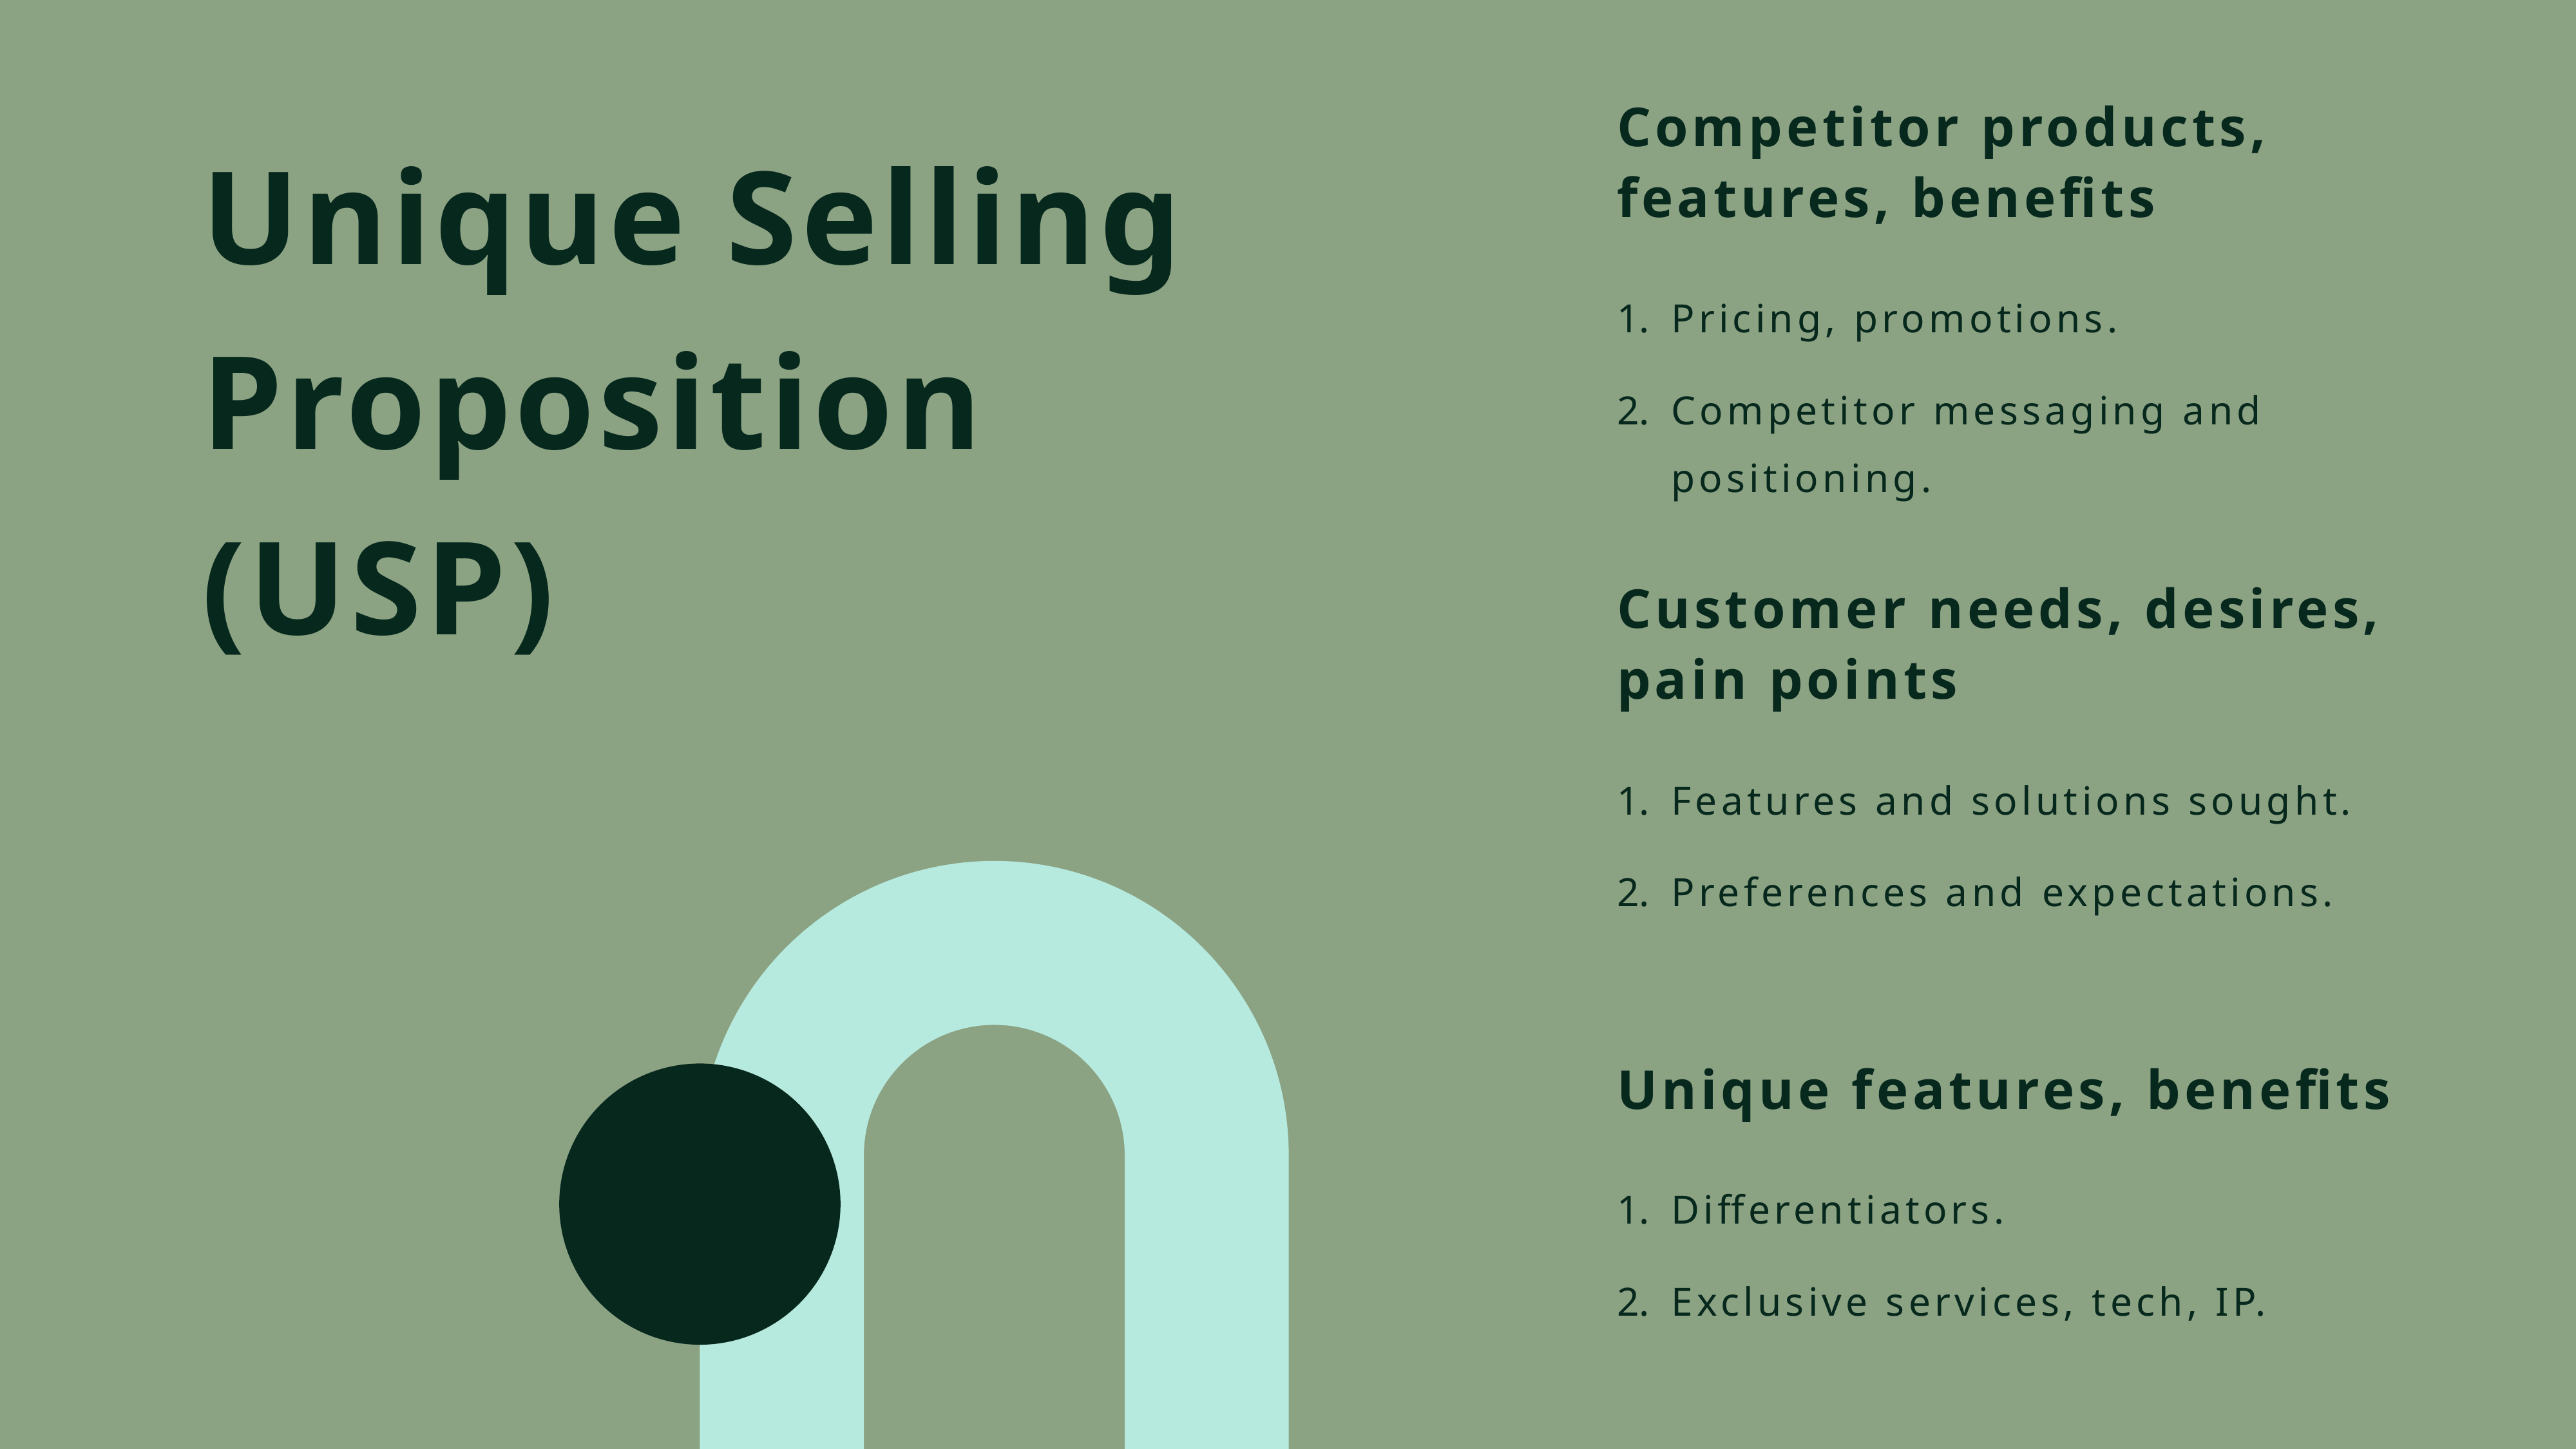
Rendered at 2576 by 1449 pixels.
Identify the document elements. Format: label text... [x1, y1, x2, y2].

text_box Unique Selling Proposition (USP) [192, 99, 1270, 666]
text_box Features and solutions sought. Preferences and expectations. [1607, 750, 2416, 919]
text_box Unique features, benefits [1607, 1044, 2416, 1125]
text_box Customer needs, desires, pain points [1607, 564, 2416, 715]
text_box Differentiators. Exclusive services, tech, IP. [1607, 1159, 2416, 1329]
text_box Pricing, promotions. Competitor messaging and positioning. [1607, 268, 2416, 505]
text_box [700, 860, 1289, 1449]
text_box Competitor products, features, benefits [1607, 82, 2416, 233]
text_box [558, 1063, 841, 1346]
